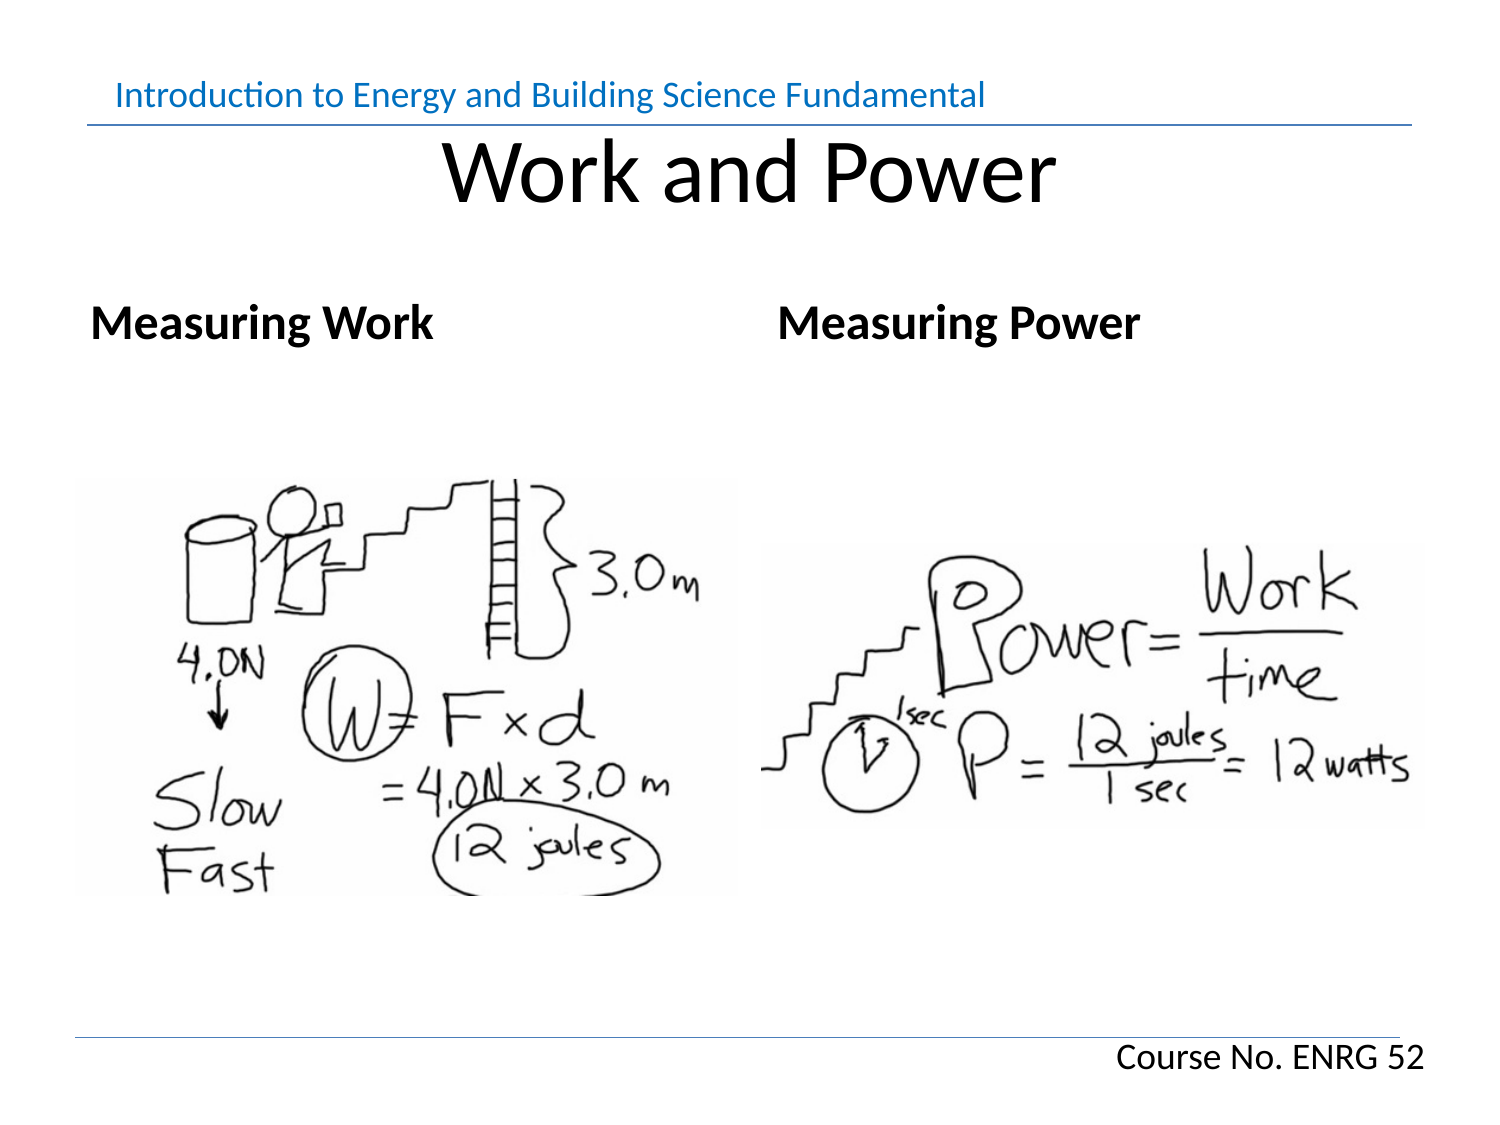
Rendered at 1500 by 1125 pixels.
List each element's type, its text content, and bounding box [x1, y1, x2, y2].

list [74, 465, 738, 896]
list Measuring Work [75, 251, 738, 357]
list Measuring Power [761, 251, 1425, 357]
title Work and Power [75, 99, 1425, 233]
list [761, 533, 1426, 829]
